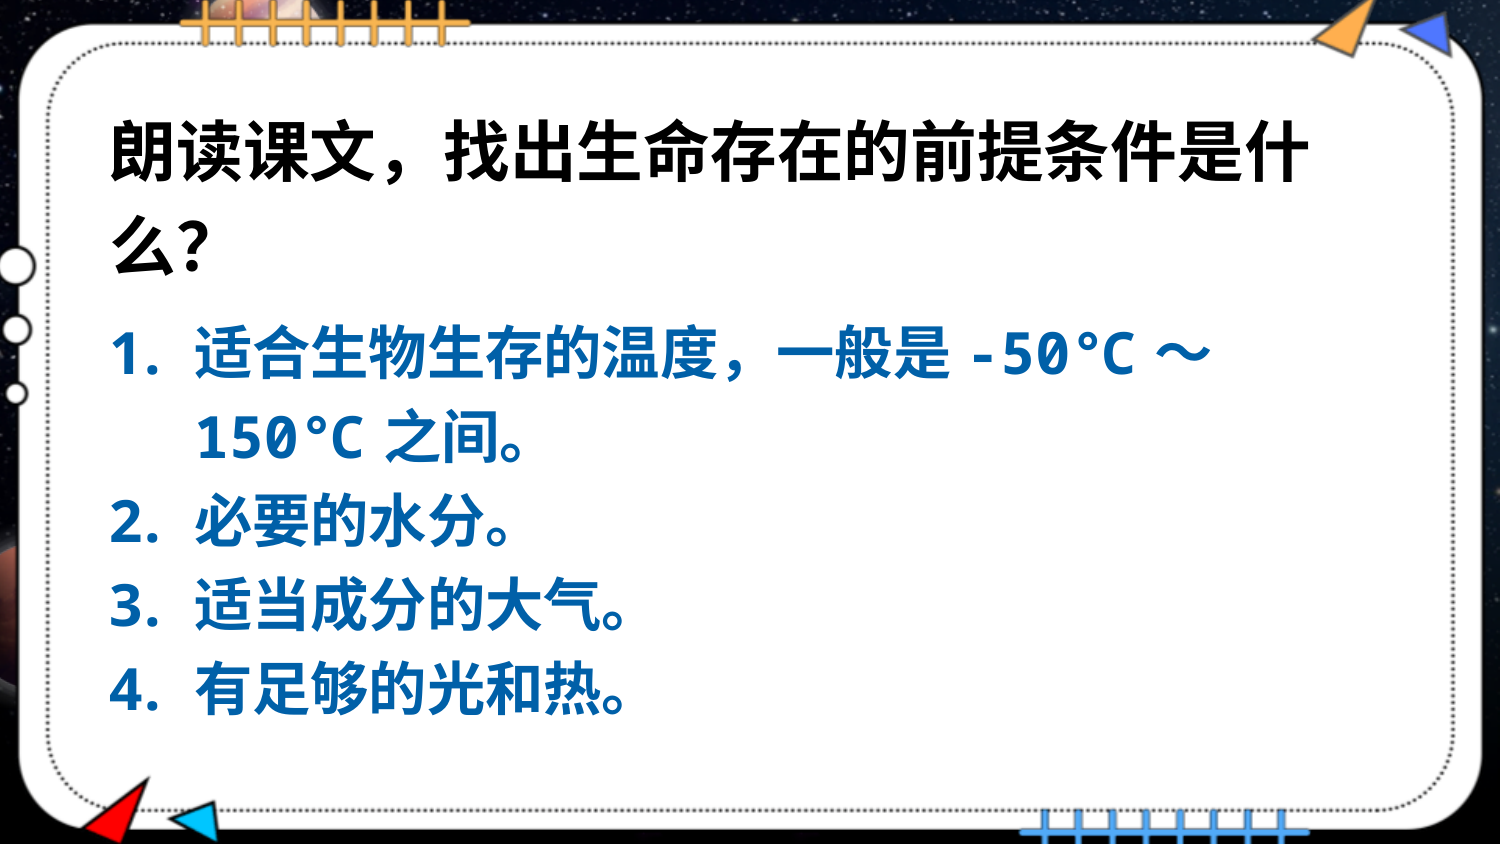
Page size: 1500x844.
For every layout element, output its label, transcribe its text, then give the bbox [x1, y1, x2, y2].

picture [0, 0, 1500, 844]
text_box 朗读课文，找出生命存在的前提条件是什么？ [95, 86, 1341, 293]
text_box 适合生物生存的温度，一般是-50℃～150℃之间。 必要的水分。 适当成分的大气。 有足够的光和热。 [95, 295, 1360, 730]
